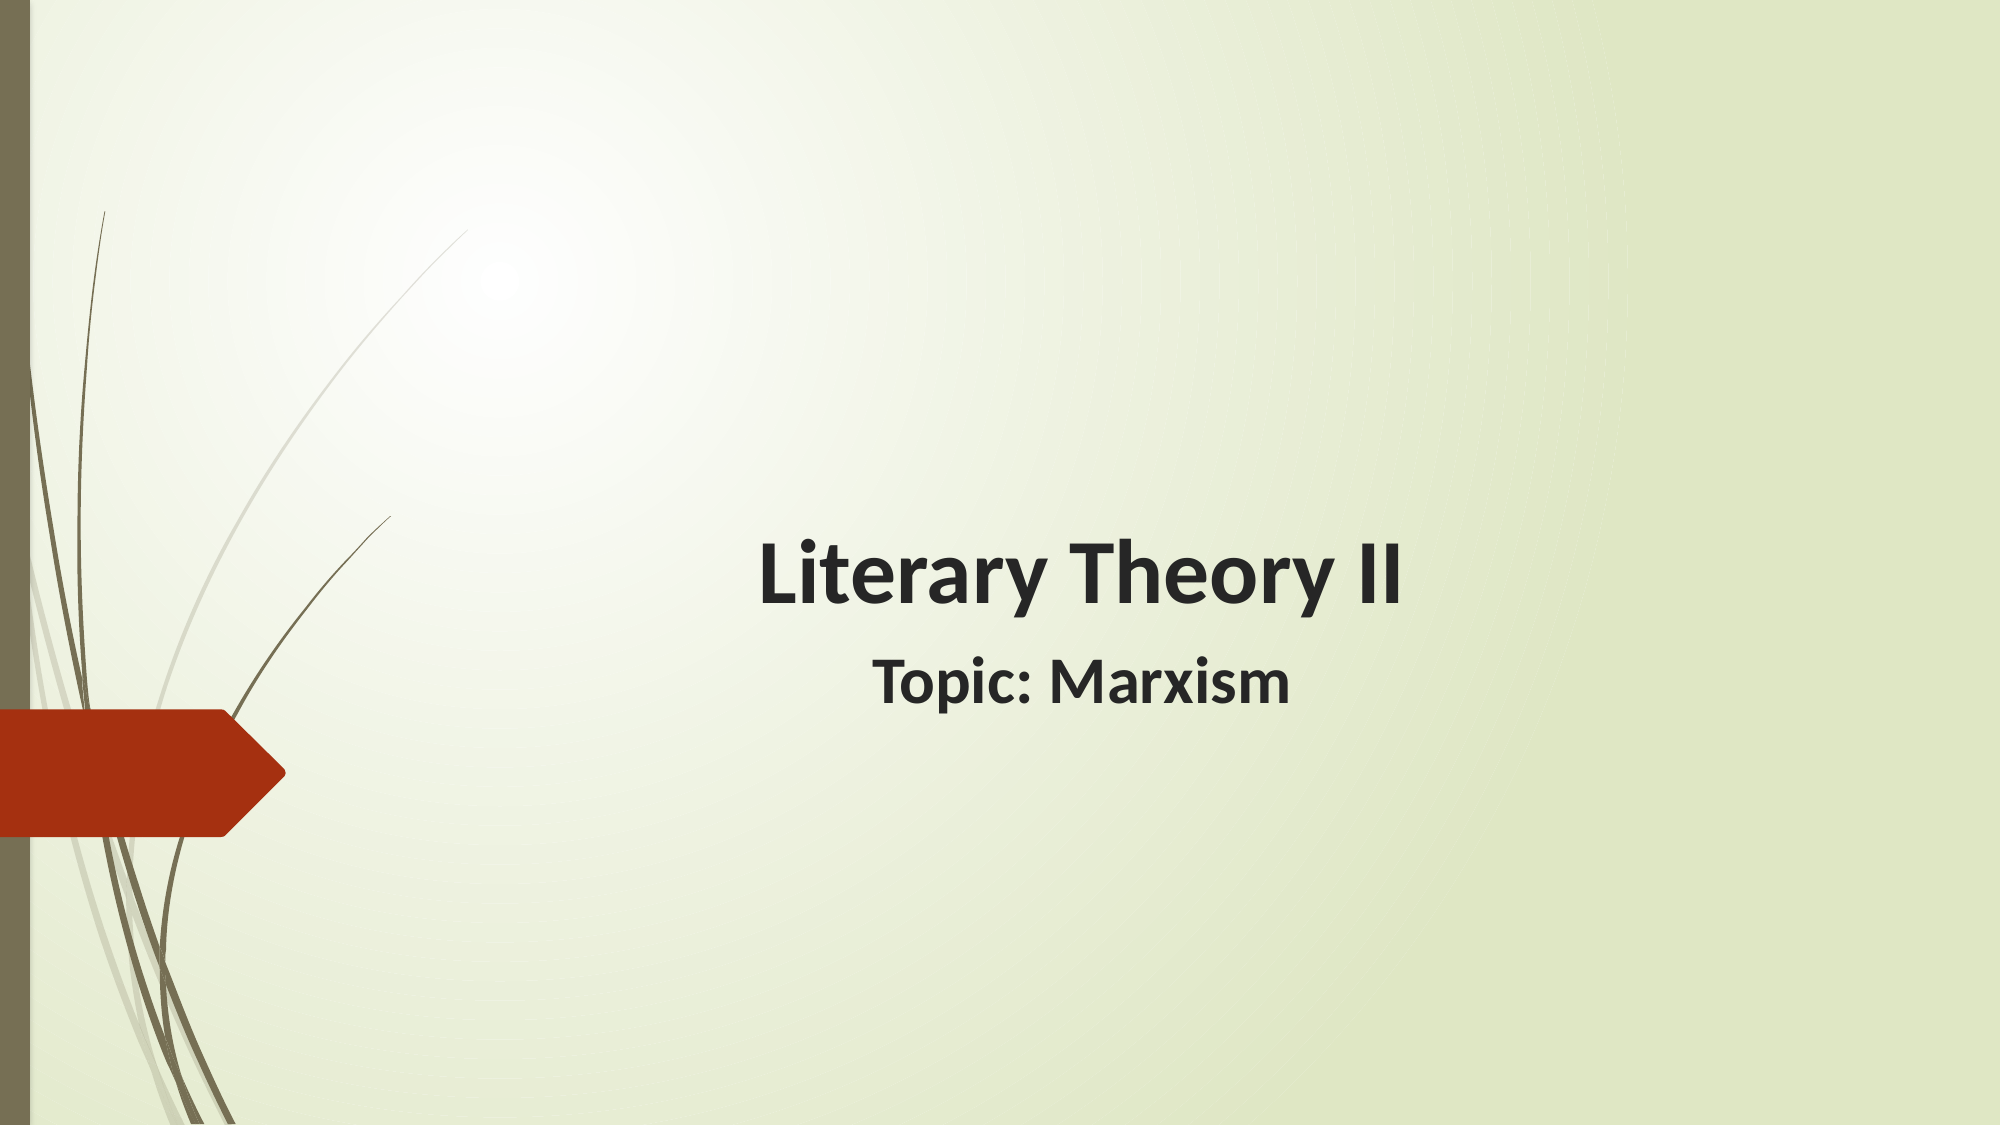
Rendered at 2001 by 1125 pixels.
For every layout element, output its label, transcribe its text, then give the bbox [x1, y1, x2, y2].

title Literary Theory II [350, 257, 1814, 628]
subtitle Topic: Marxism [350, 628, 1814, 814]
